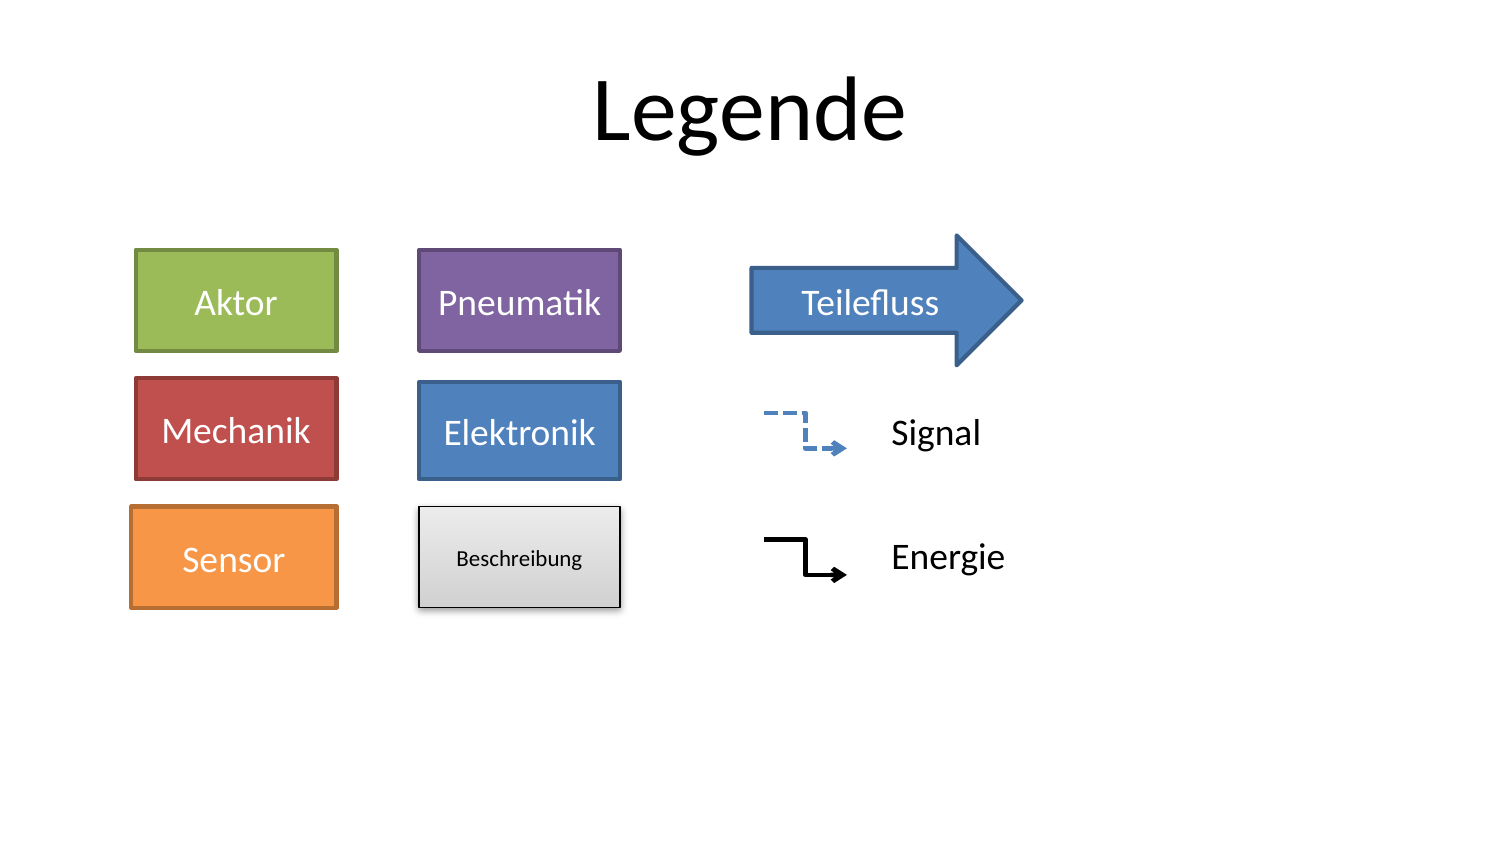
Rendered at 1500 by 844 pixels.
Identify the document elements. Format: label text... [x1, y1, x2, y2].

title Legende [75, 33, 1425, 175]
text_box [763, 412, 848, 449]
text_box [763, 539, 848, 576]
text_box Pneumatik [417, 248, 622, 353]
text_box Teilefluss [749, 233, 1024, 368]
text_box Energie [876, 524, 1021, 585]
text_box Signal [876, 400, 997, 461]
text_box Elektronik [417, 380, 622, 481]
text_box Beschreibung [418, 506, 621, 608]
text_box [131, 249, 337, 608]
